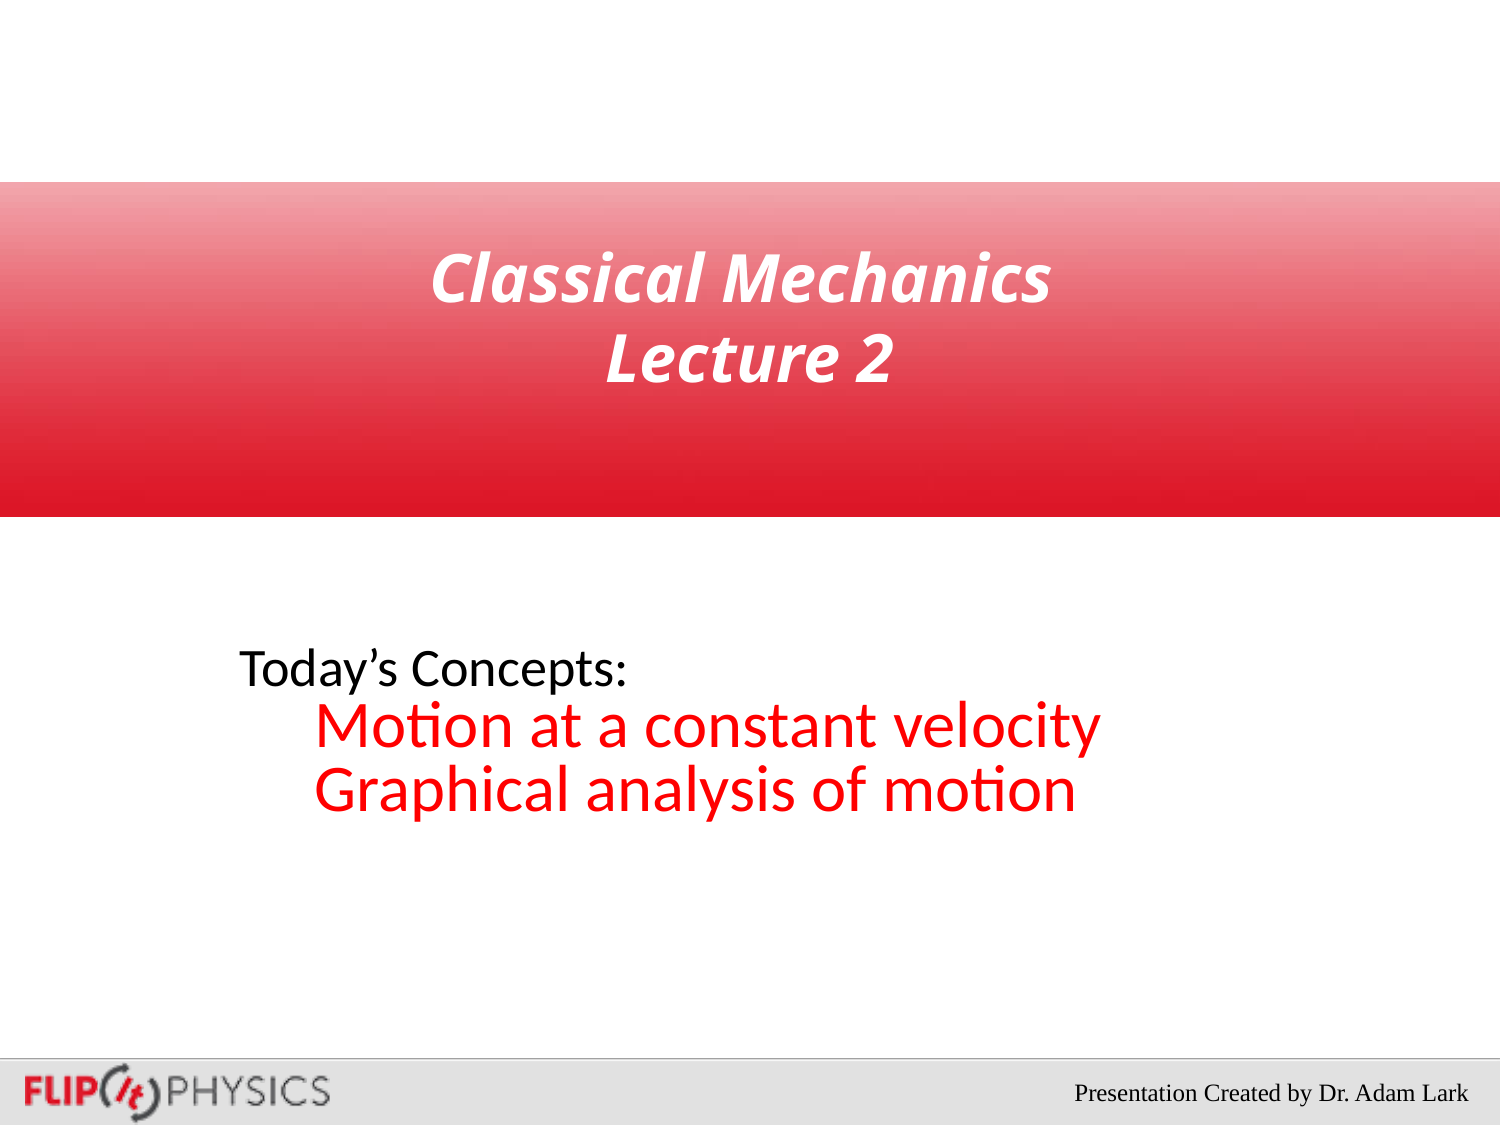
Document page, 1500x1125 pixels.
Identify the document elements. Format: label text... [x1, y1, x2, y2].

subtitle Today’s Concepts: Motion at a constant velocity Graphical analysis of motion [225, 637, 1275, 925]
text_box Presentation Created by Dr. Adam Lark [1059, 1069, 1491, 1115]
picture [0, 182, 1500, 517]
picture [0, 1058, 1500, 1125]
title Classical Mechanics Lecture 2 [112, 228, 1388, 470]
